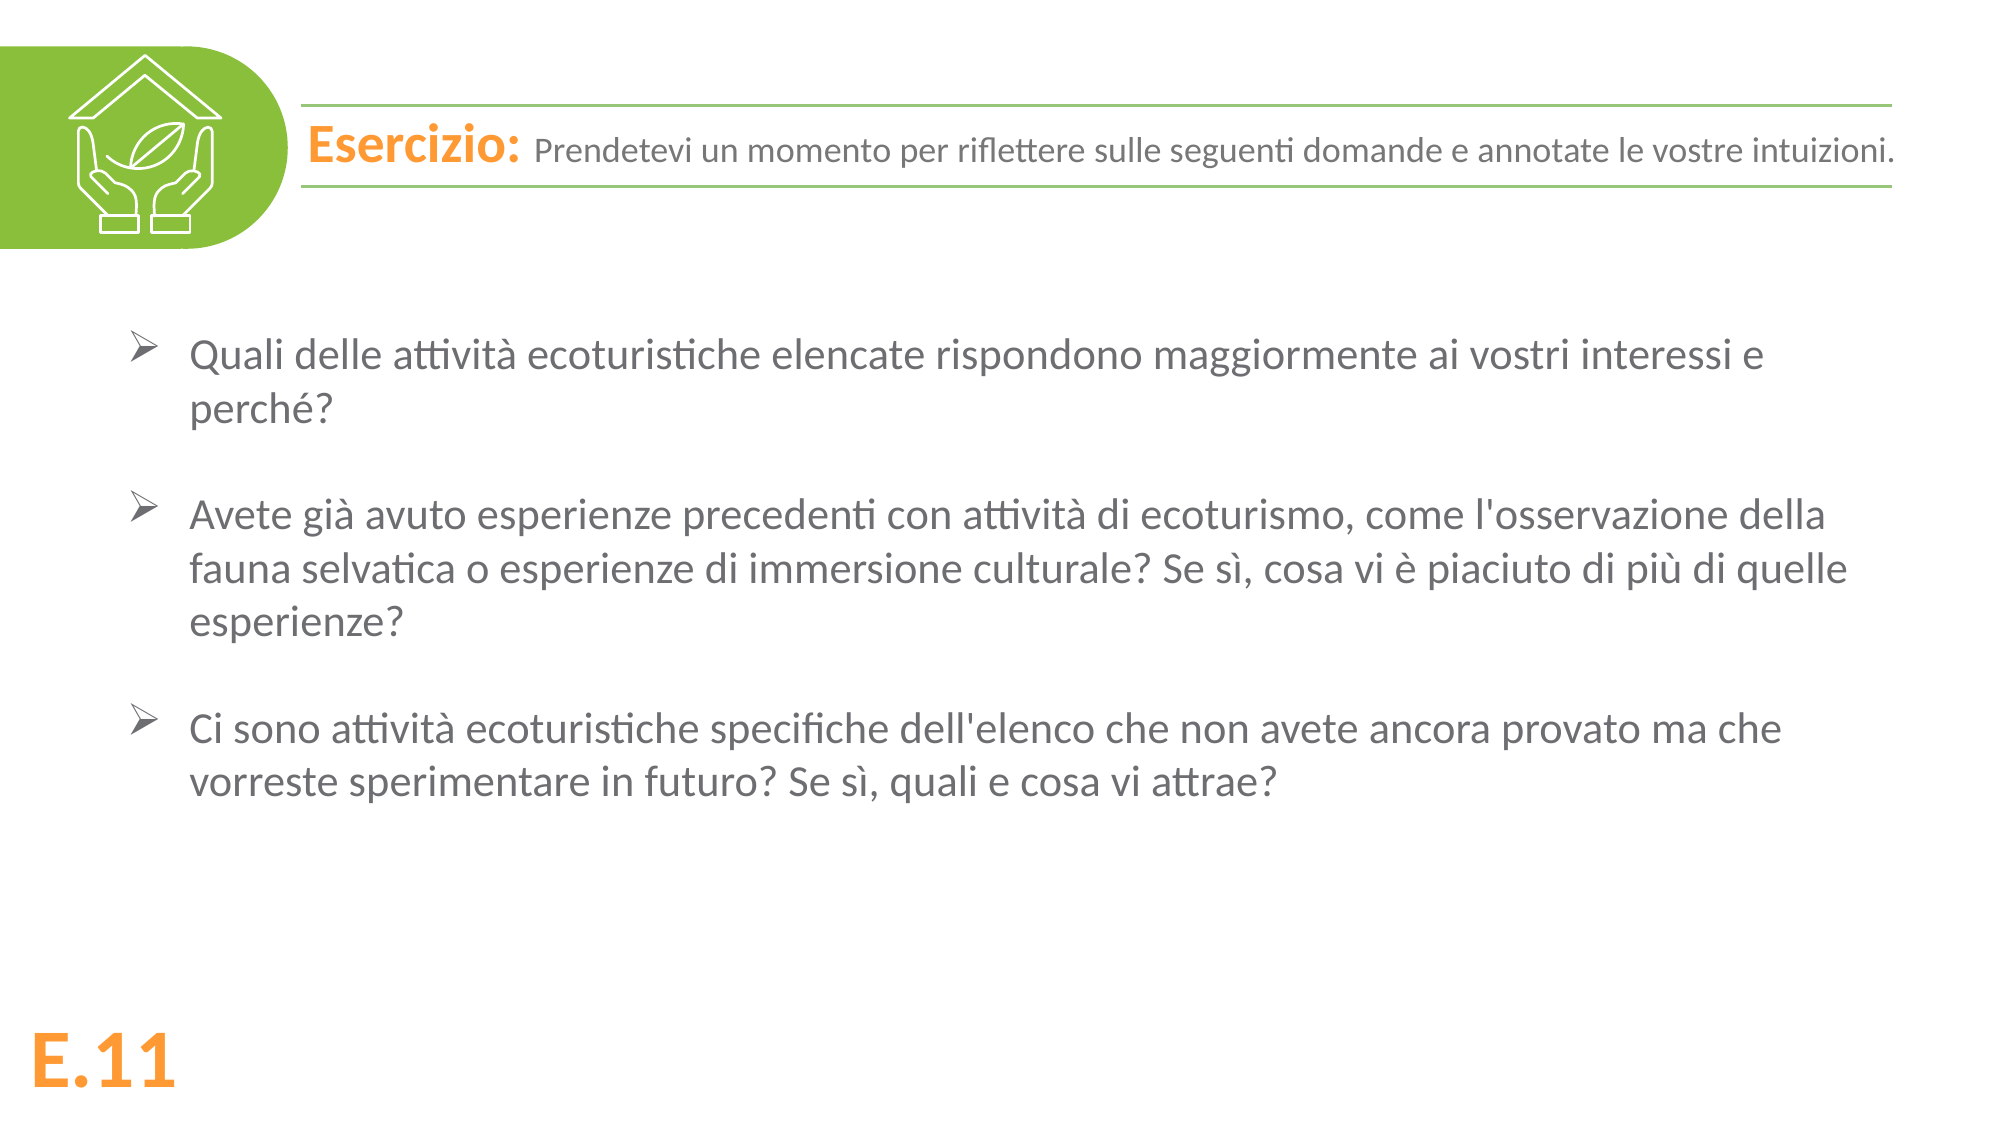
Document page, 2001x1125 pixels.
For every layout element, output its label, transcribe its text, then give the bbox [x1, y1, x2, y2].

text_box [68, 54, 222, 233]
text_box [0, 46, 288, 249]
text_box E.11 [10, 1019, 298, 1125]
list Esercizio: Prendetevi un momento per riflettere sulle seguenti domande e annotate le vostre intuizioni. [287, 77, 2000, 249]
list Quali delle attività ecoturistiche elencate rispondono maggiormente ai vostri interessi e perché? Avete già avuto esperienze precedenti con attività di ecoturismo, come l'osservazione della fauna selvatica o esperienze di immersione culturale? Se sì, cosa vi è piaciuto di più di quelle esperienze? Ci sono attività ecoturistiche specifiche dell'elenco che non avete ancora provato ma che vorreste sperimentare in futuro? Se sì, quali e cosa vi attrae? [106, 305, 1904, 1020]
